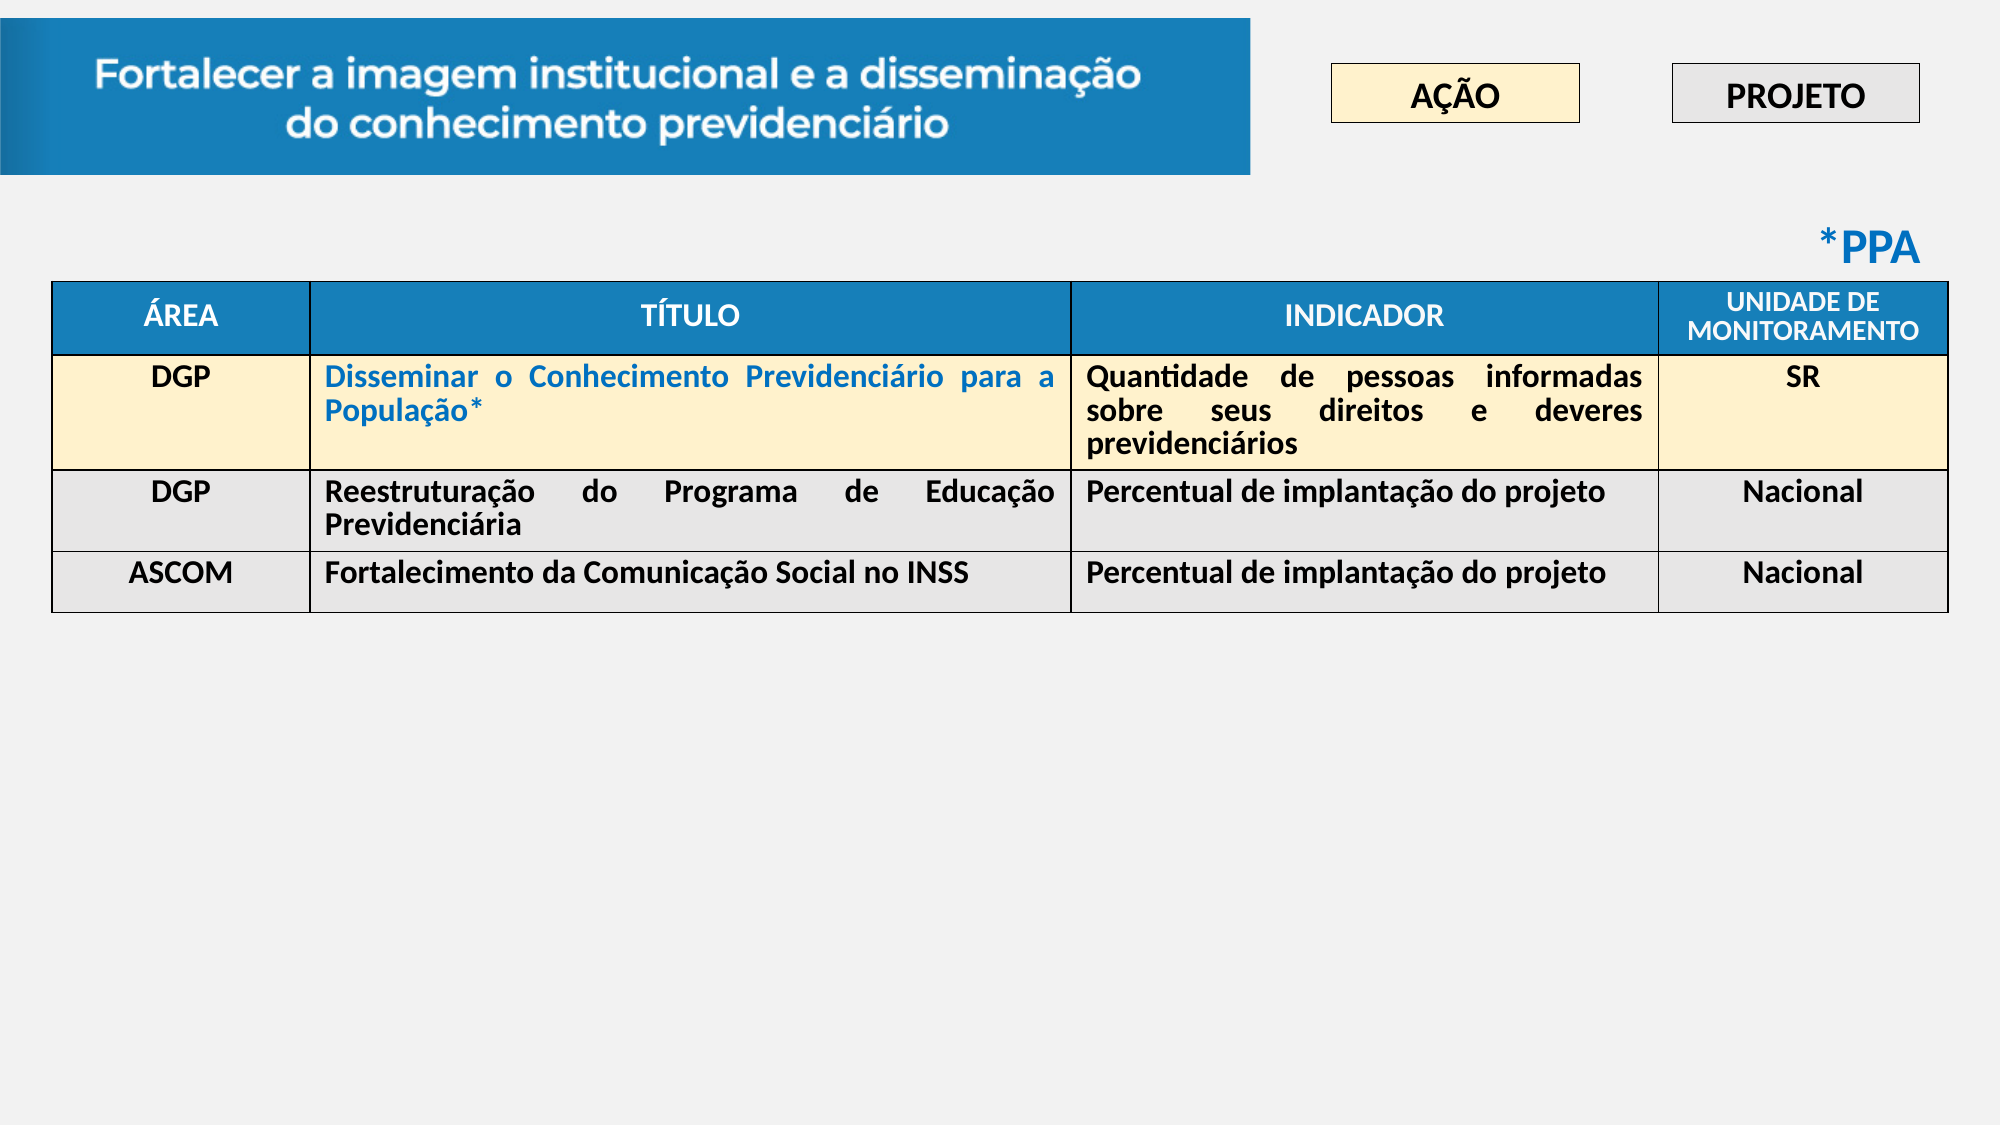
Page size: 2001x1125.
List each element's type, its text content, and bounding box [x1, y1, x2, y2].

table_header TÍTULO [311, 282, 1070, 354]
table_cell Disseminar o Conhecimento Previdenciário para a População* [311, 356, 1070, 469]
table_cell Reestruturação do Programa de Educação Previdenciária [311, 471, 1070, 551]
table_cell Nacional [1659, 552, 1947, 612]
table_header UNIDADE DE MONITORAMENTO [1659, 282, 1947, 354]
table_cell DGP [53, 356, 309, 469]
table_cell ASCOM [53, 552, 309, 612]
table_header ÁREA [53, 282, 309, 354]
table_cell DGP [53, 471, 309, 551]
text_box AÇÃO [1331, 63, 1580, 123]
table_cell Nacional [1659, 471, 1947, 551]
picture [0, 18, 1251, 175]
text_box PROJETO [1672, 63, 1920, 123]
table_header INDICADOR [1072, 282, 1658, 354]
table_cell Quantidade de pessoas informadas sobre seus direitos e deveres previdenciários [1072, 356, 1658, 469]
table_cell Fortalecimento da Comunicação Social no INSS [311, 552, 1070, 612]
table_cell Percentual de implantação do projeto [1072, 471, 1658, 551]
table_cell SR [1659, 356, 1947, 469]
text_box *PPA [1800, 205, 1949, 281]
table_cell Percentual de implantação do projeto [1072, 552, 1658, 612]
